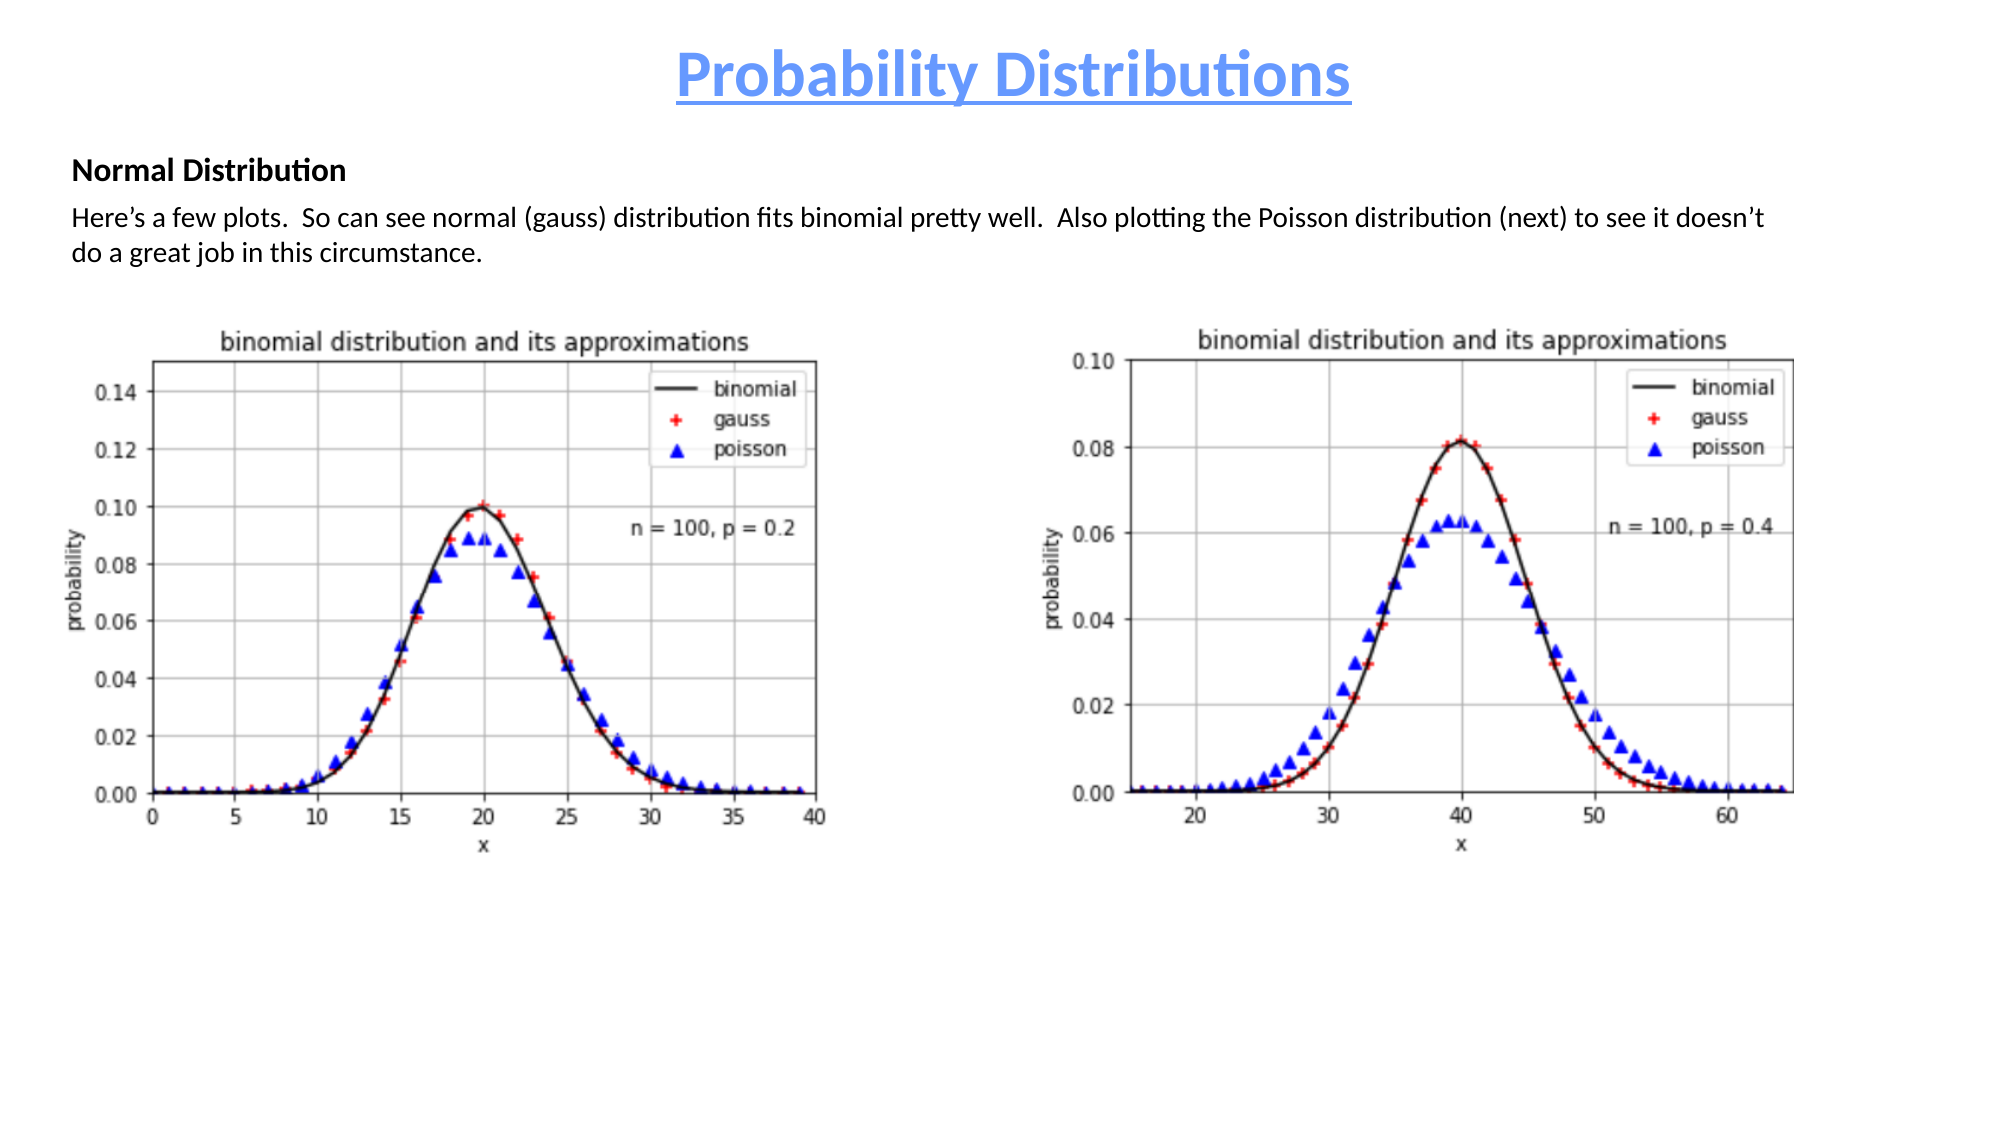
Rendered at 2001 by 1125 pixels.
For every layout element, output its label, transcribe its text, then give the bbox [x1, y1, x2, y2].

picture [1037, 320, 1794, 861]
text_box Here’s a few plots. So can see normal (gauss) distribution fits binomial pretty well. Also plotting the Poisson distribution (next) to see it doesn’t do a great job in this circumstance. [56, 191, 1814, 276]
text_box Probability Distributions [661, 22, 1413, 117]
picture [56, 317, 829, 861]
text_box Normal Distribution [56, 141, 419, 191]
